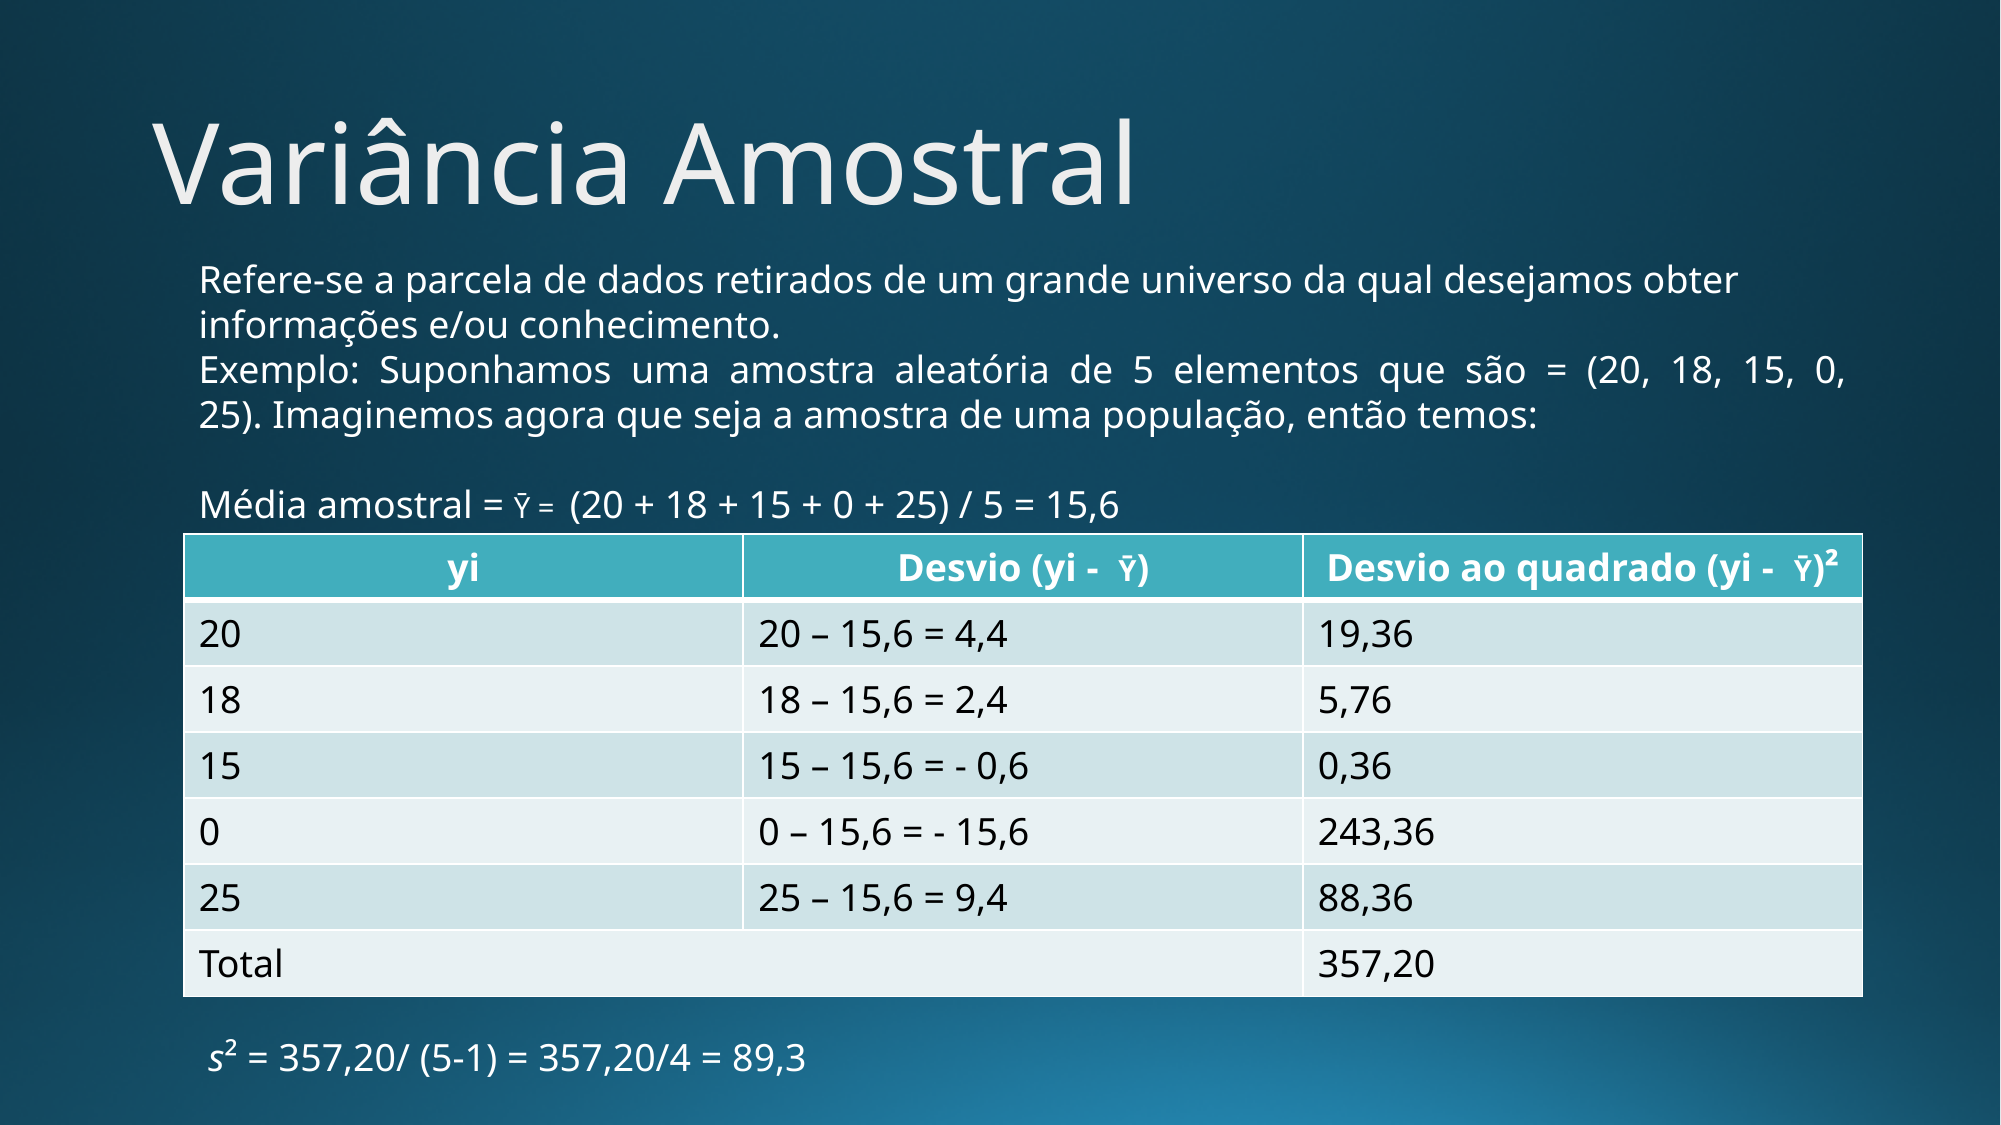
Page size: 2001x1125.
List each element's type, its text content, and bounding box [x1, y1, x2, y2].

text_box s² = 357,20/ (5-1) = 357,20/4 = 89,3 [183, 1026, 1863, 1087]
table_cell 20 [185, 603, 742, 665]
table_cell 15 – 15,6 = - 0,6 [744, 733, 1302, 797]
table_cell 5,76 [1304, 667, 1862, 731]
table_cell Total [185, 931, 1302, 996]
table_header Desvio ao quadrado (yi - Ῡ)² [1304, 578, 1862, 597]
table_cell 243,36 [1304, 799, 1862, 863]
table_cell 20 – 15,6 = 4,4 [744, 603, 1302, 665]
table_cell 25 – 15,6 = 9,4 [744, 865, 1302, 929]
table_cell 18 [185, 667, 742, 731]
text_box Refere-se a parcela de dados retirados de um grande universo da qual desejamos obter informações e/ou conhecimento. Exemplo: Suponhamos uma amostra aleatória de 5 elementos que são = (20, 18, 15, 0, 25). Imaginemos agora que seja a amostra de uma população, então temos: Média amostral = Ῡ = (20 + 18 + 15 + 0 + 25) / 5 = 15,6 [183, 248, 1863, 578]
table_cell 0 [185, 799, 742, 863]
table_header Desvio (yi - Ῡ) [744, 578, 1302, 597]
table_cell 0,36 [1304, 733, 1862, 797]
table_cell 88,36 [1304, 865, 1862, 929]
table_cell 0 – 15,6 = - 15,6 [744, 799, 1302, 863]
table_cell 25 [185, 865, 742, 929]
table_cell 15 [185, 733, 742, 797]
table_cell 18 – 15,6 = 2,4 [744, 667, 1302, 731]
table_cell 357,20 [1304, 931, 1862, 996]
table_header yi [185, 578, 742, 597]
table_cell 19,36 [1304, 603, 1862, 665]
text_box Variância Amostral [137, 59, 1863, 278]
picture [0, 0, 2001, 1125]
